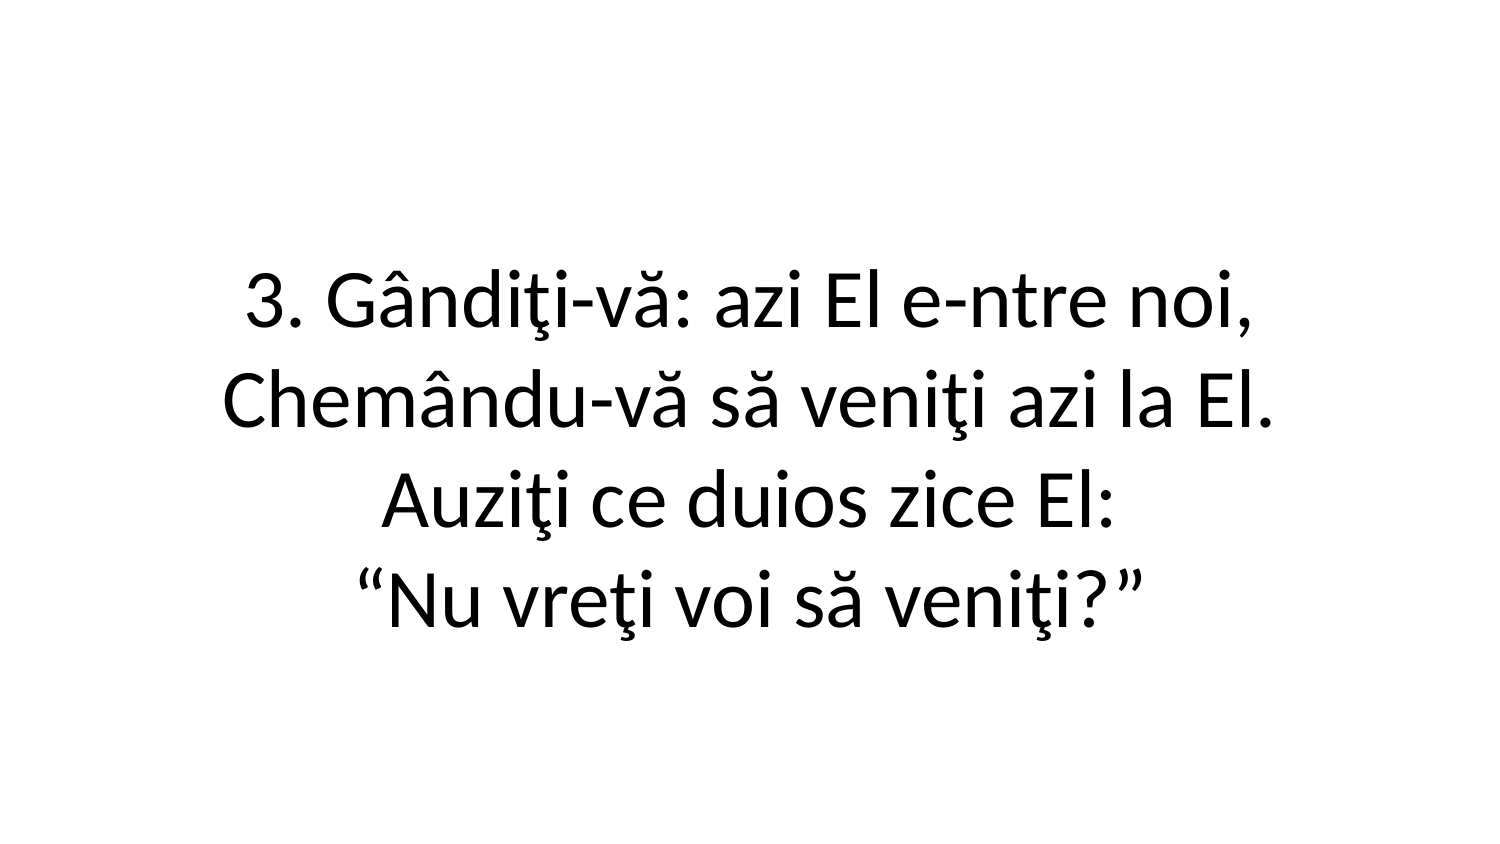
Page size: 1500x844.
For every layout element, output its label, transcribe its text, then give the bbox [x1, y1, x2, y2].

text_box 3. Gândiţi-vă: azi El e-ntre noi, Chemându-vă să veniţi azi la El. Auziţi ce duios zice El: “Nu vreţi voi să veniţi?” [207, 192, 1293, 652]
